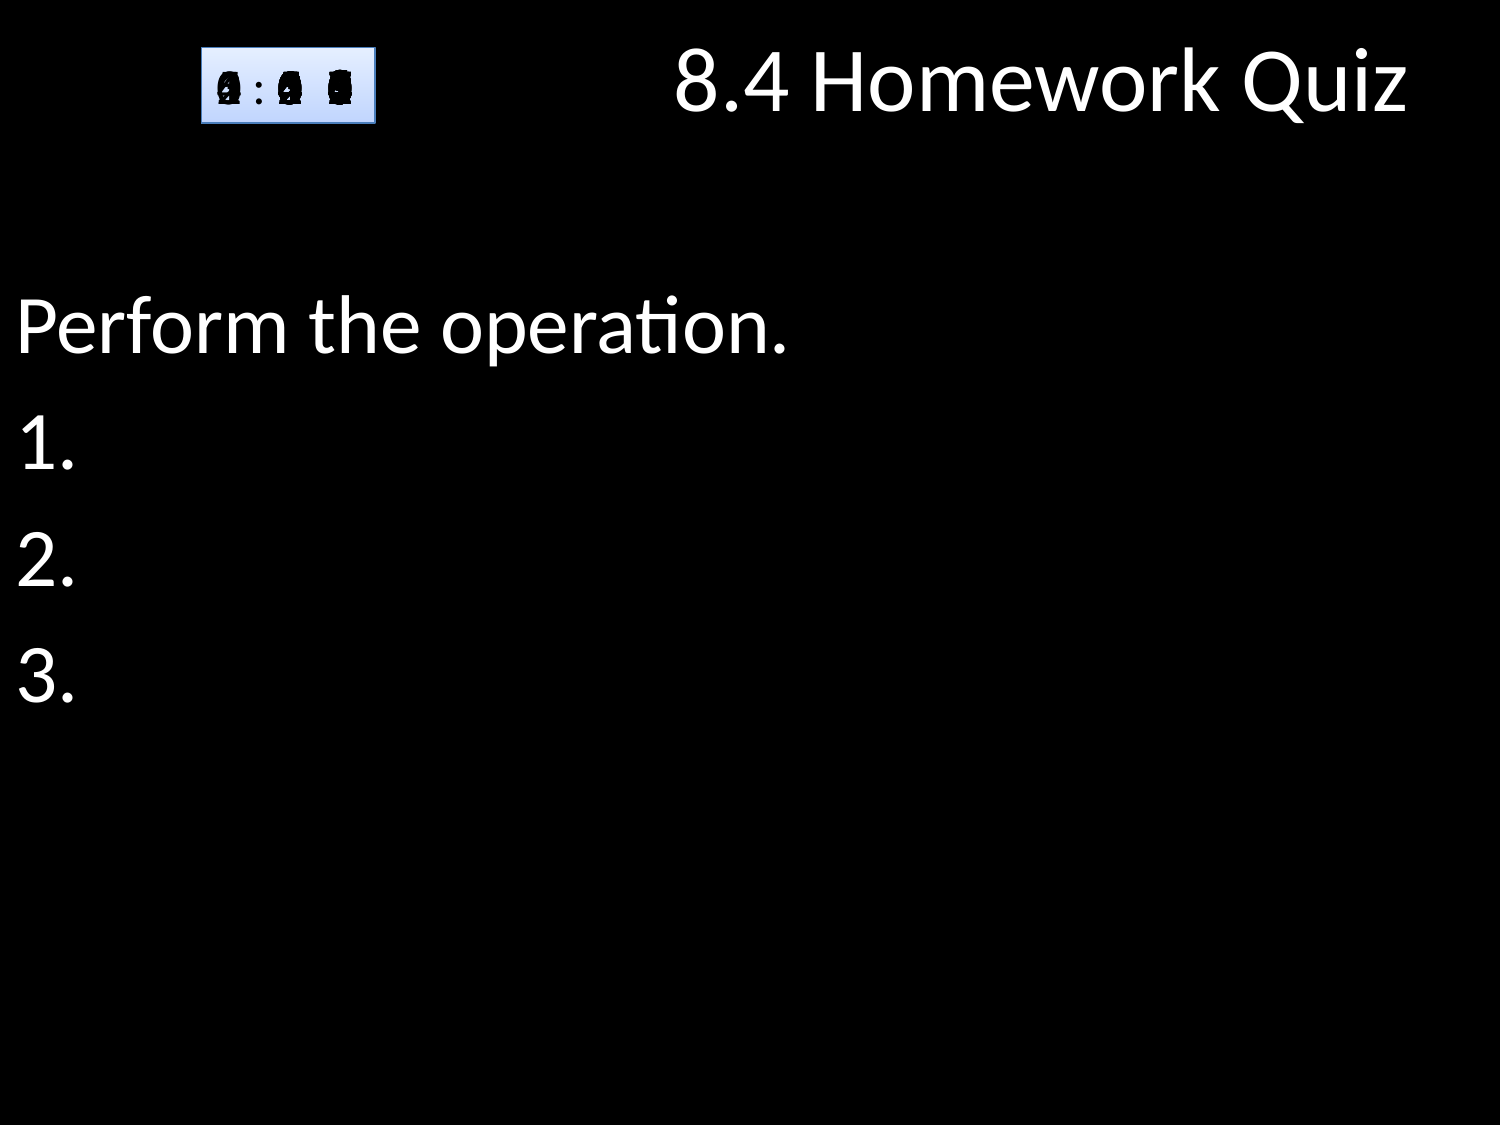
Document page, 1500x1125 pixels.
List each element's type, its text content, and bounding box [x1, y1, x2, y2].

title 8.4 Homework Quiz [75, 0, 1425, 150]
text_box [201, 47, 376, 124]
text_box 0 [262, 47, 312, 123]
text_box 9 [312, 47, 363, 123]
text_box : [252, 47, 262, 123]
text_box 0 [201, 47, 252, 123]
